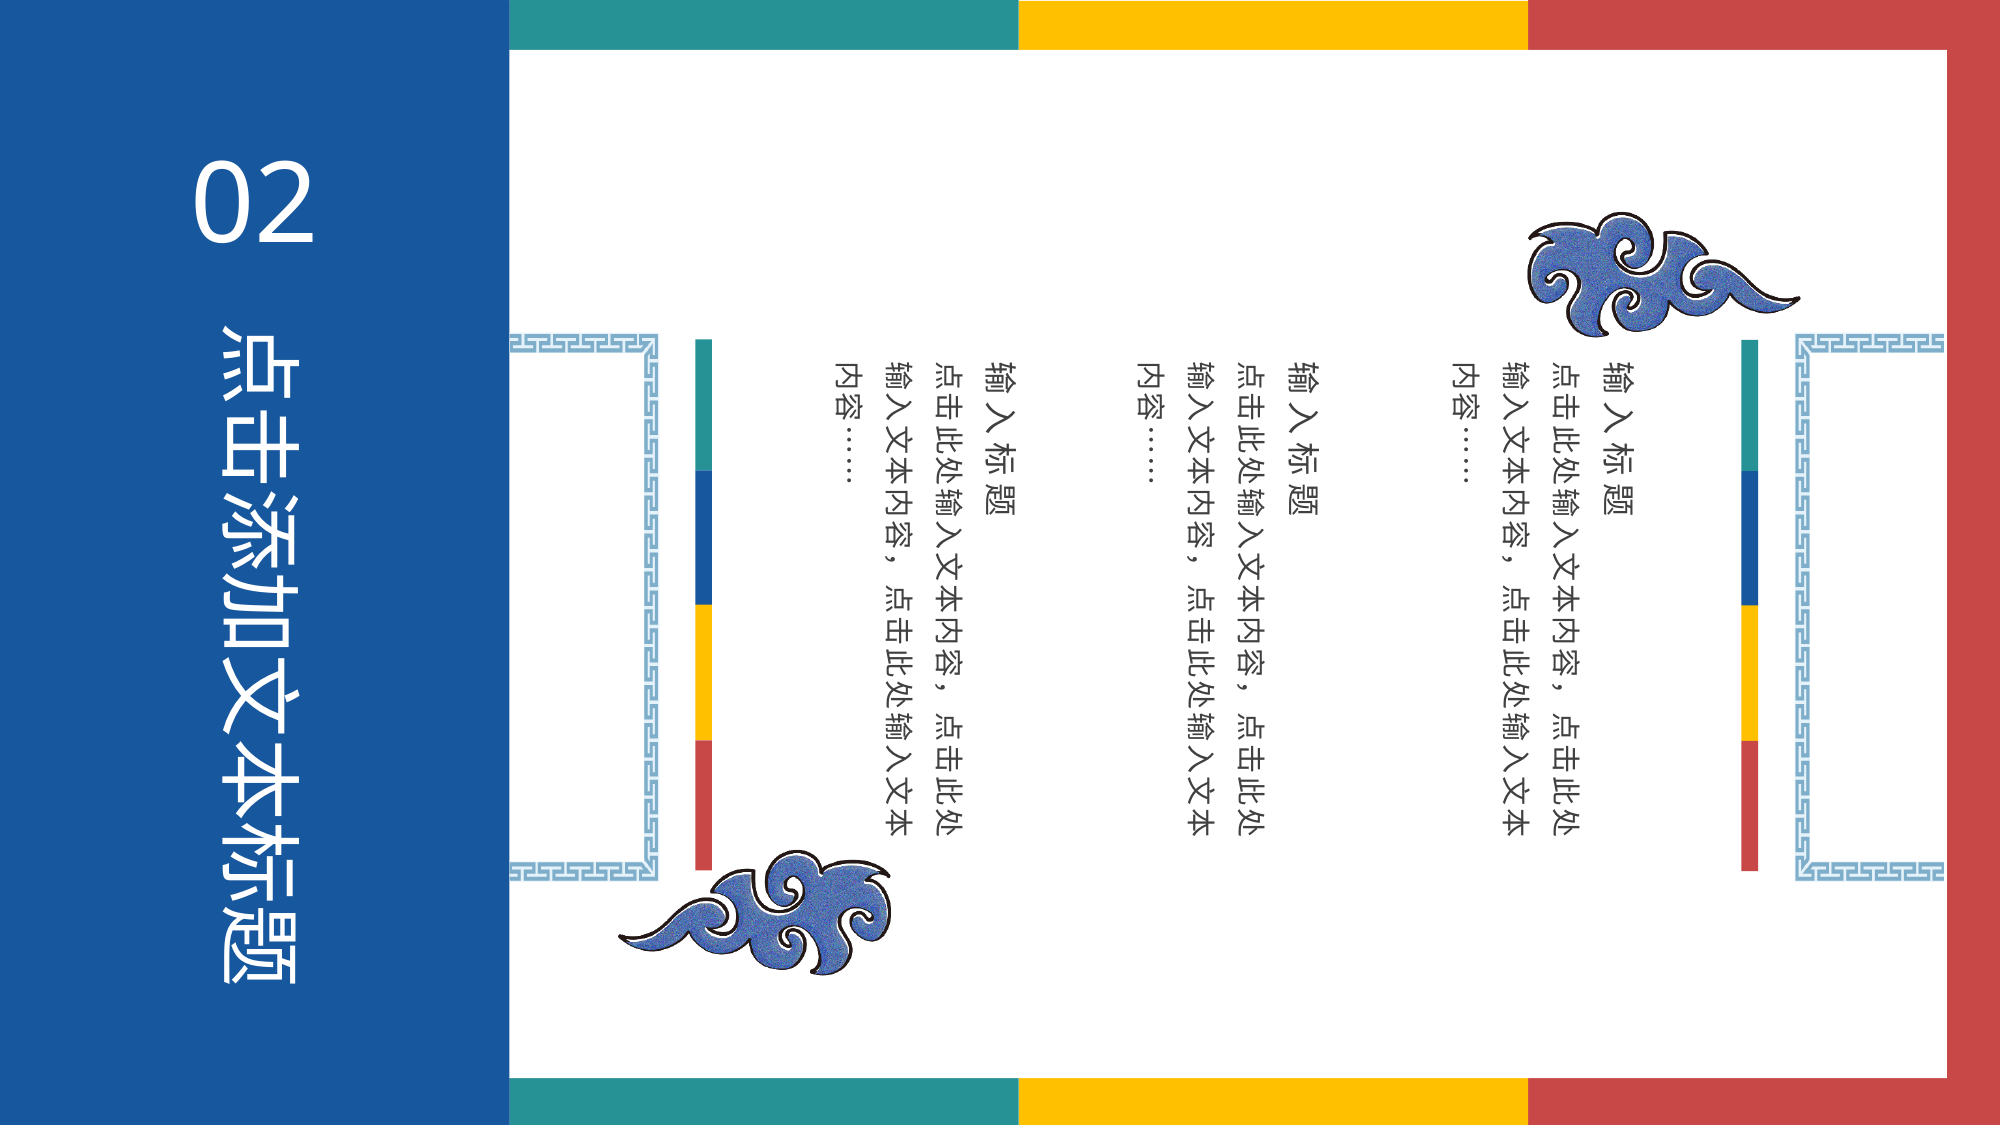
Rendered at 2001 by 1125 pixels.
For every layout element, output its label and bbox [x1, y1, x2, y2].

picture [1523, 184, 1811, 361]
picture [607, 821, 895, 999]
text_box [141, 122, 368, 1052]
text_box [0, 0, 510, 1125]
text_box [509, 294, 1944, 917]
